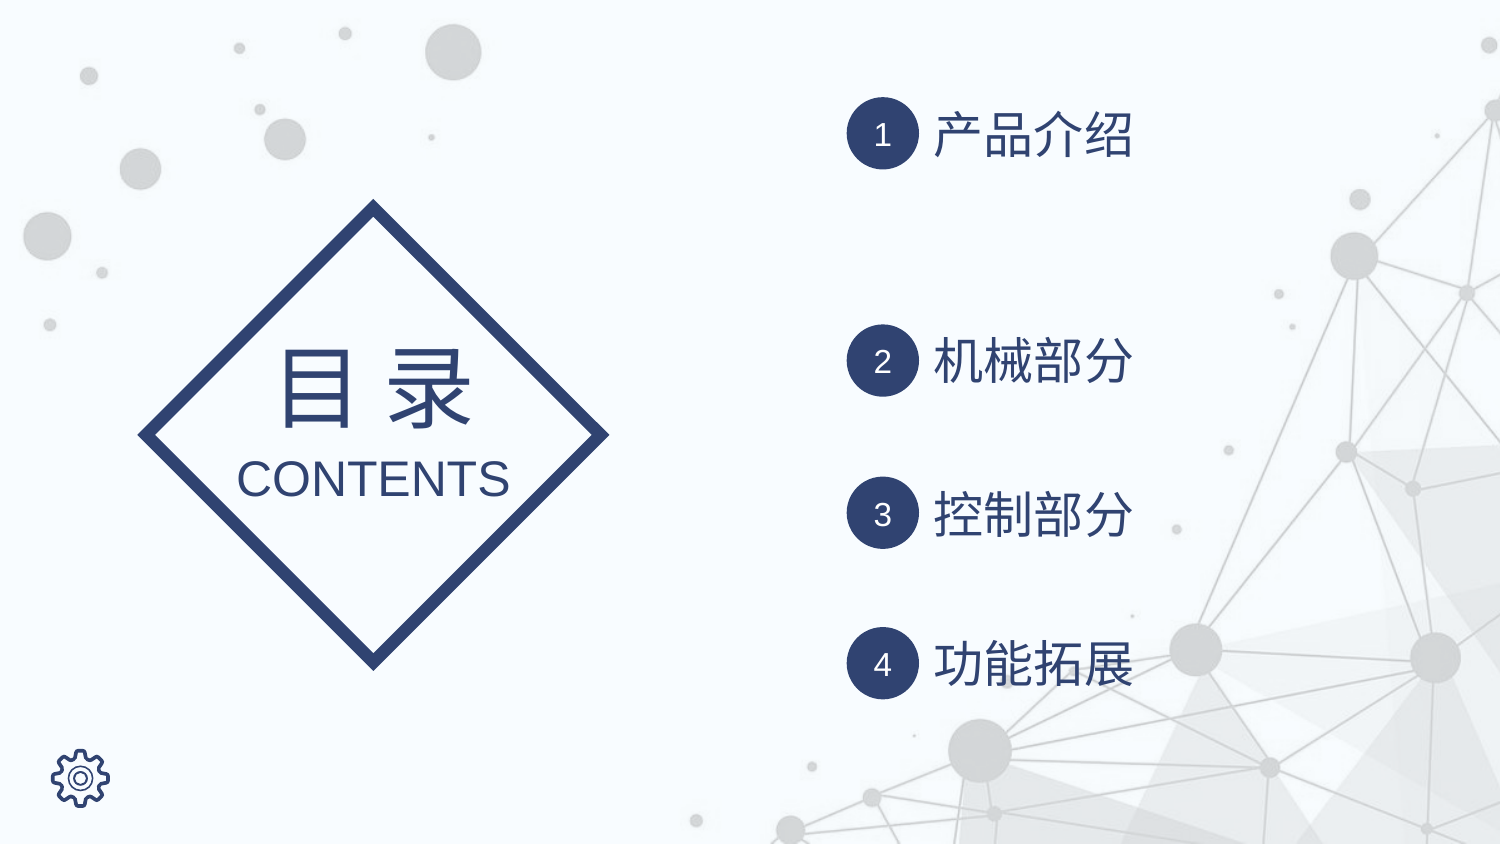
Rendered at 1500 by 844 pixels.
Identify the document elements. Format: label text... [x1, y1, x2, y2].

text_box 3 [845, 475, 921, 550]
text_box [50, 748, 110, 808]
text_box 控制部分 [919, 476, 1149, 552]
text_box [144, 206, 602, 512]
text_box CONTENTS [221, 439, 526, 514]
text_box 1 [845, 96, 921, 171]
text_box 4 [845, 626, 921, 701]
text_box 机械部分 [919, 321, 1149, 397]
text_box 2 [845, 323, 921, 398]
text_box 功能拓展 [919, 625, 1149, 700]
text_box 产品介绍 [919, 96, 1149, 171]
text_box [223, 514, 523, 664]
